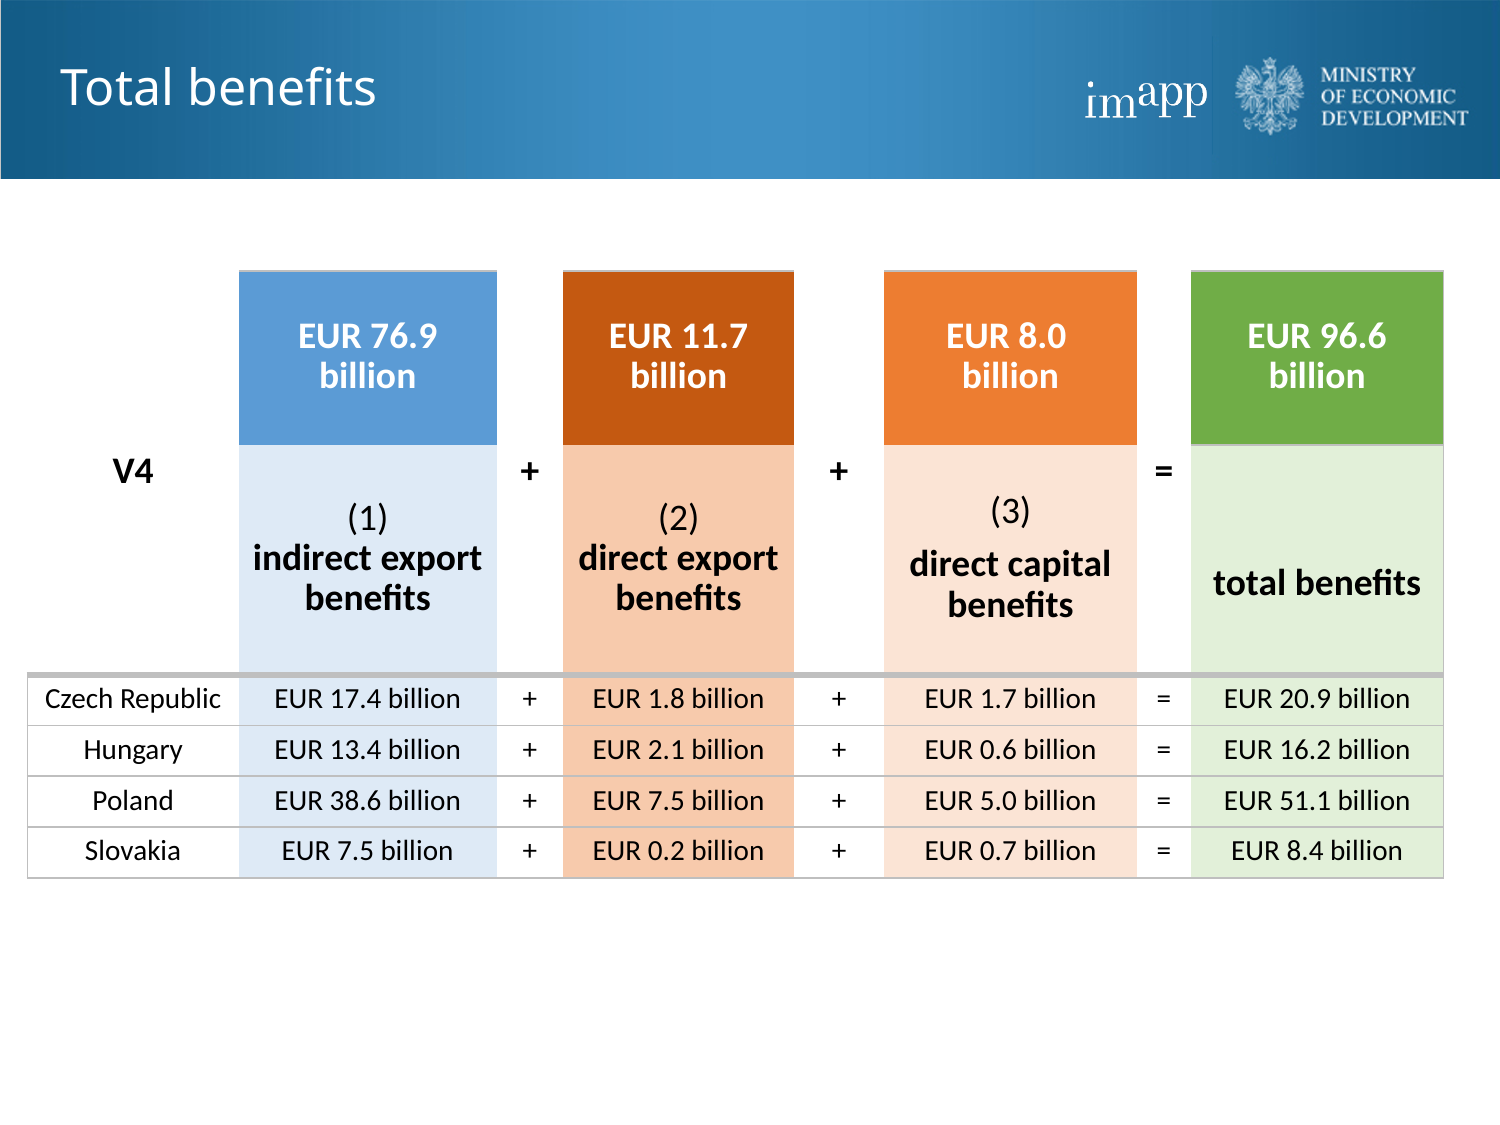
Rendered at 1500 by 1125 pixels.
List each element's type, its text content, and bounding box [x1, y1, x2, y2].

table_cell total benefits [1191, 446, 1443, 672]
table_cell (3) direct capital benefits [884, 445, 1137, 672]
table_header EUR 76.9 billion [239, 272, 497, 445]
table_cell Poland [28, 777, 239, 826]
table_cell (2) direct export benefits [563, 445, 794, 672]
table_header + [794, 271, 884, 672]
table_cell EUR 0.6 billion [884, 726, 1137, 775]
table_header + [497, 271, 563, 672]
table_cell = [1137, 678, 1191, 725]
table_cell EUR 0.2 billion [563, 828, 794, 877]
table_cell EUR 8.4 billion [1191, 828, 1443, 877]
table_cell + [497, 828, 563, 877]
picture [0, 0, 1500, 179]
table_cell + [794, 777, 884, 826]
table_cell EUR 1.7 billion [884, 678, 1137, 725]
table_cell Hungary [28, 726, 239, 775]
table_cell EUR 38.6 billion [239, 777, 497, 826]
table_cell (1) indirect export benefits [239, 445, 497, 672]
table_cell EUR 20.9 billion [1191, 678, 1443, 725]
table_cell EUR 1.8 billion [563, 678, 794, 725]
table_cell + [794, 678, 884, 725]
table_header = [1137, 271, 1191, 672]
table_cell EUR 7.5 billion [239, 828, 497, 877]
table_cell EUR 7.5 billion [563, 777, 794, 826]
table_header EUR 11.7 billion [563, 272, 794, 445]
table_cell EUR 17.4 billion [239, 678, 497, 725]
table_header EUR 8.0 billion [884, 272, 1137, 445]
table_cell EUR 0.7 billion [884, 828, 1137, 877]
table_cell EUR 16.2 billion [1191, 726, 1443, 775]
table_cell + [497, 678, 563, 725]
table_cell + [497, 777, 563, 826]
table_cell + [794, 726, 884, 775]
table_cell EUR 2.1 billion [563, 726, 794, 775]
table_cell + [497, 726, 563, 775]
table_header V4 [28, 271, 239, 672]
table_cell Slovakia [28, 828, 239, 877]
table_cell = [1137, 828, 1191, 877]
title Total benefits [45, 17, 1136, 161]
table_cell = [1137, 777, 1191, 826]
table_cell + [794, 828, 884, 877]
table_cell EUR 51.1 billion [1191, 777, 1443, 826]
table_header EUR 96.6 billion [1191, 272, 1443, 444]
table_cell = [1137, 726, 1191, 775]
table_cell EUR 5.0 billion [884, 777, 1137, 826]
table_cell Czech Republic [28, 678, 239, 725]
table_cell EUR 13.4 billion [239, 726, 497, 775]
